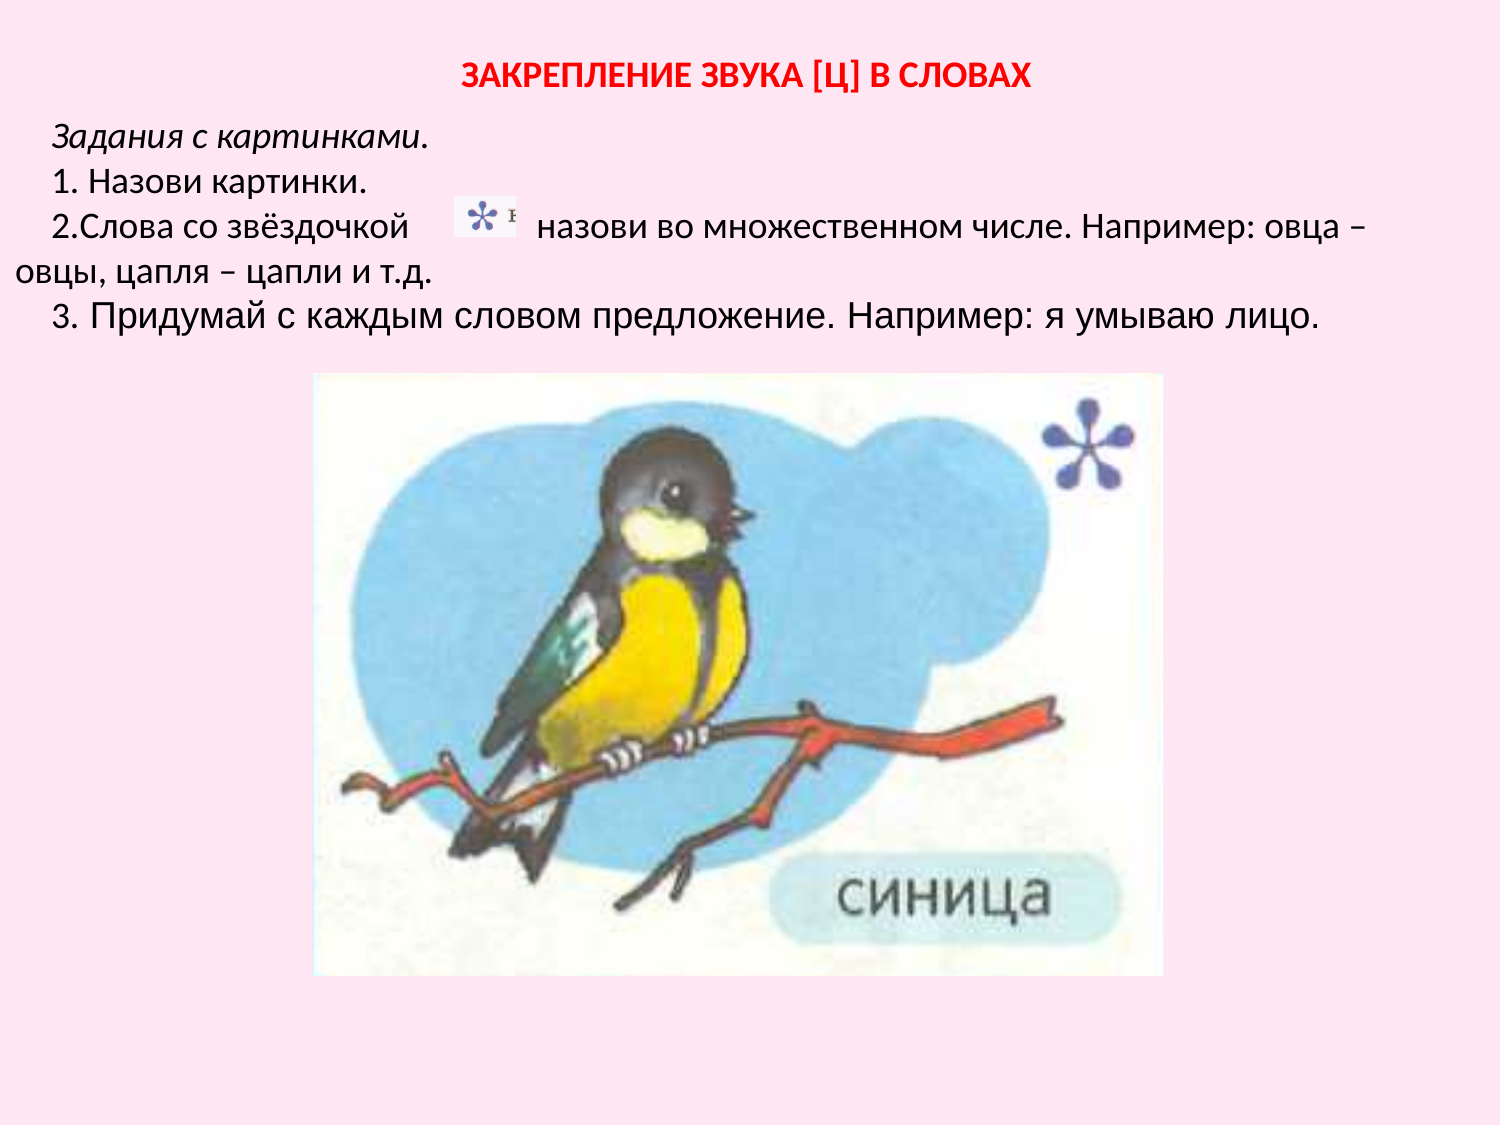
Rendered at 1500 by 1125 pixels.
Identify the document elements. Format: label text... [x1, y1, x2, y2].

picture [454, 195, 516, 238]
picture [312, 373, 1164, 977]
text_box Задания с картинками. 1. Назови картинки. 2.Слова со звёздочкой назови во множественном числе. Например: овца – овцы, цапля – цапли и т.д. 3. Придумай с каждым словом предложение. Например: я умываю лицо. [0, 103, 1453, 389]
text_box ЗАКРЕПЛЕНИЕ ЗВУКА [Ц] В СЛОВАХ [446, 75, 1047, 103]
text_box [0, 0, 1500, 75]
